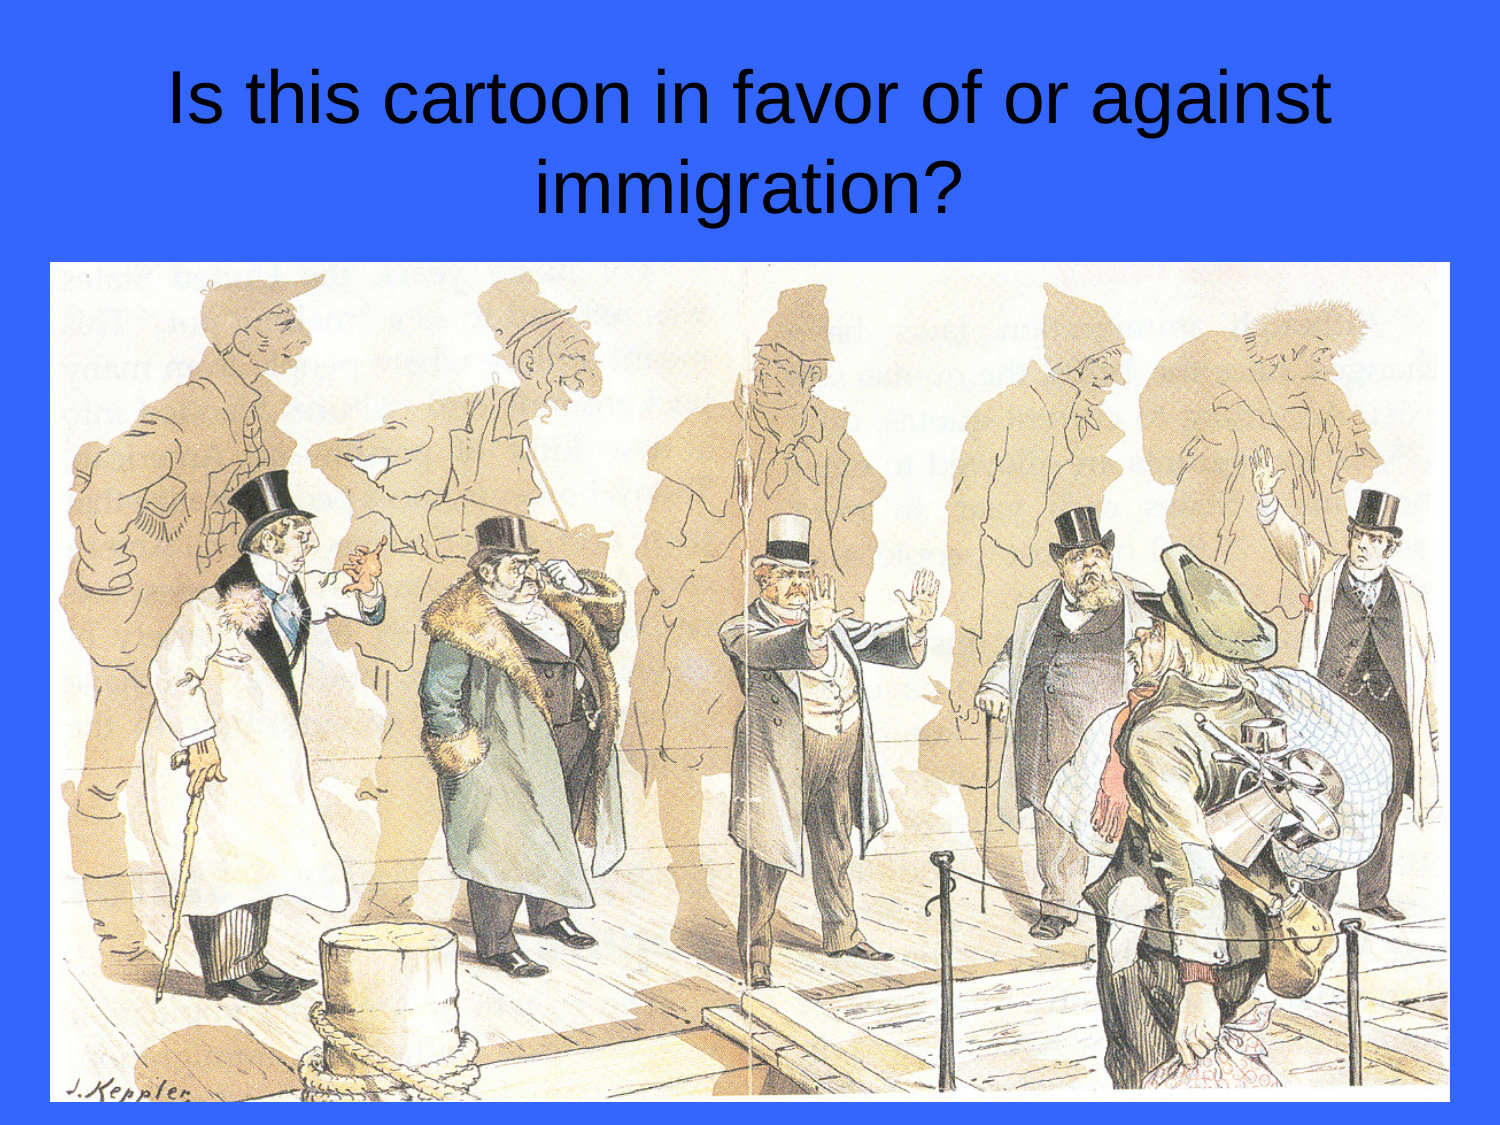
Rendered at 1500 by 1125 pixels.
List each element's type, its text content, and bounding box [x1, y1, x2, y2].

picture [49, 262, 1451, 1103]
title Is this cartoon in favor of or against immigration? [75, 45, 1425, 233]
